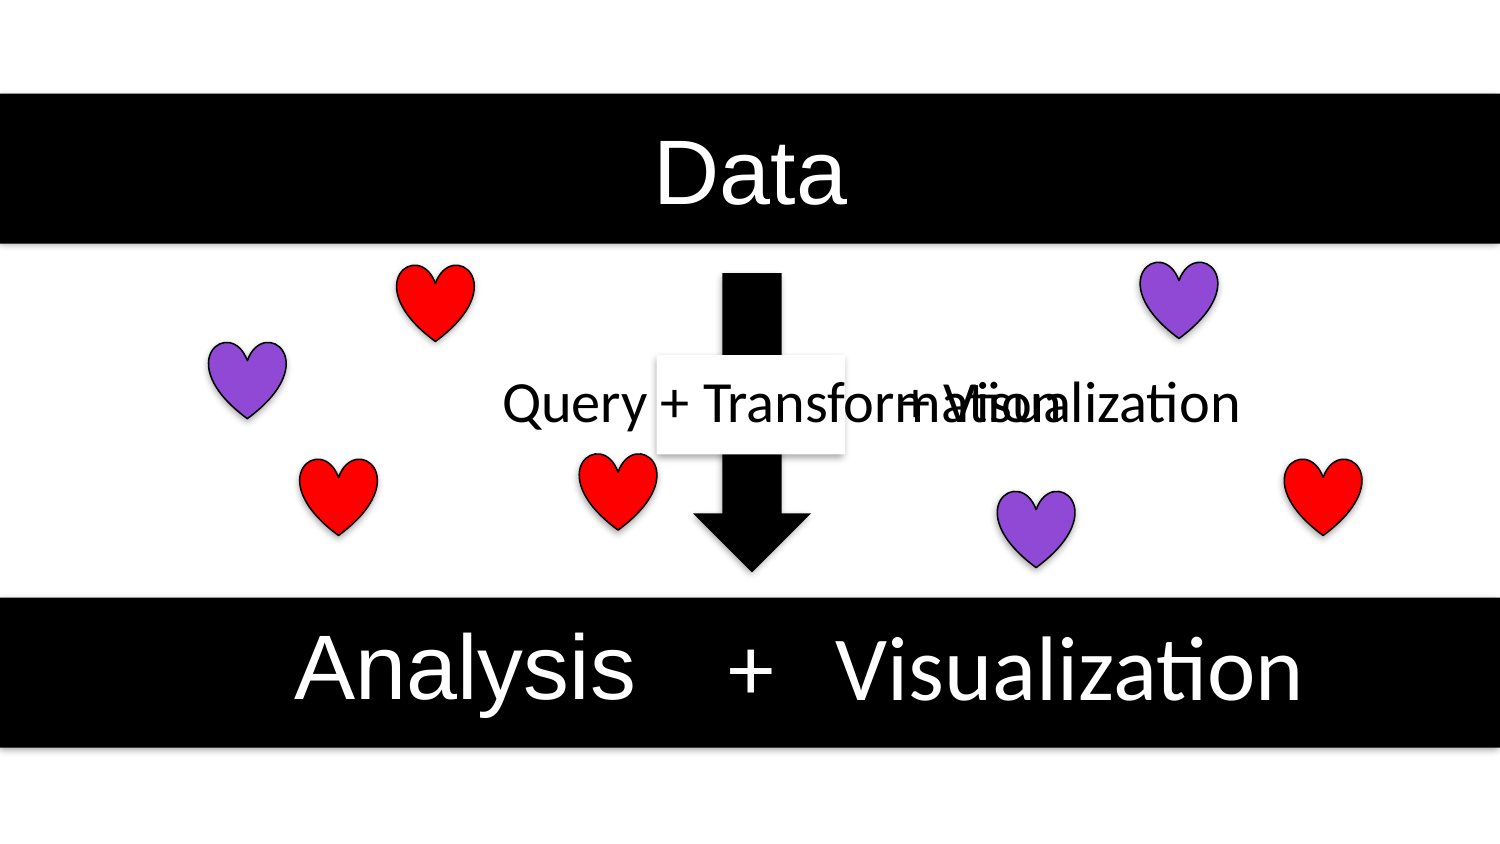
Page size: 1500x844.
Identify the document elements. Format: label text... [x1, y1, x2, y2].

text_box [0, 73, 1500, 262]
text_box + Visualization [713, 601, 1320, 727]
text_box Analysis [0, 569, 1141, 758]
text_box [1141, 597, 1500, 748]
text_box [208, 260, 1362, 568]
